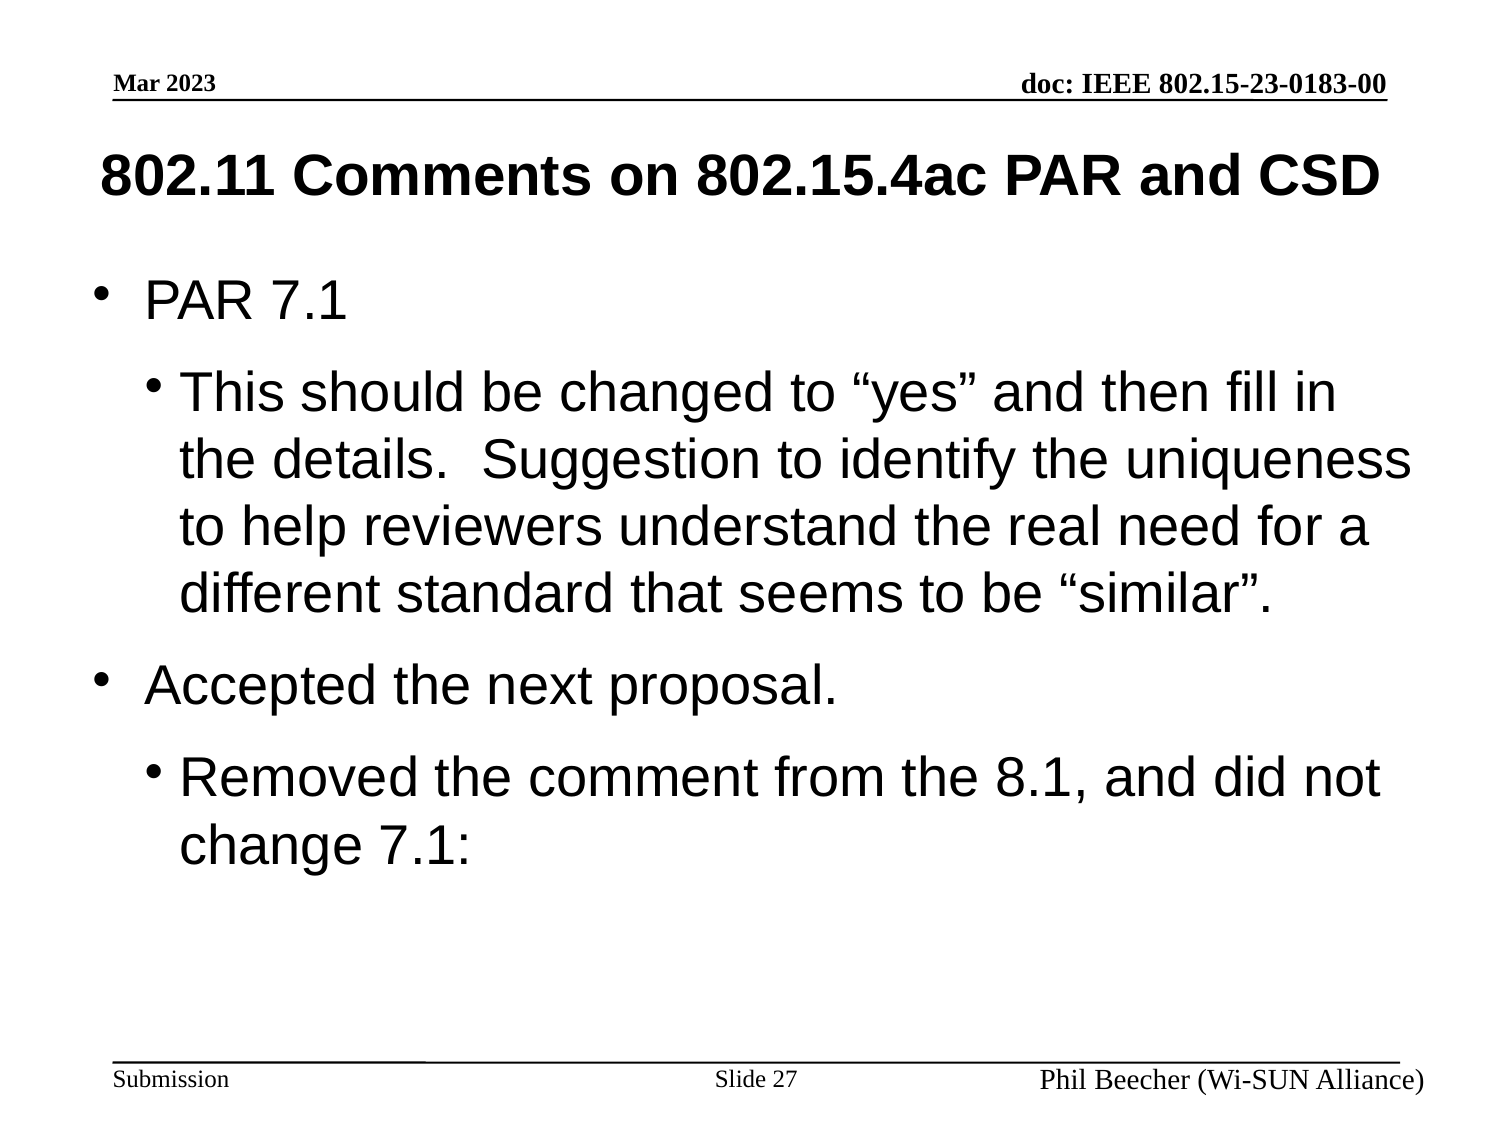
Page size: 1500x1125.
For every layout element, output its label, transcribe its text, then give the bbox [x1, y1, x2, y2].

text_box PAR 7.1 This should be changed to “yes” and then fill in the details. Suggestion to identify the uniqueness to help reviewers understand the real need for a different standard that seems to be “similar”. Accepted the next proposal. Removed the comment from the 8.1, and did not change 7.1: [74, 263, 1425, 916]
text_box Slide 27 [675, 1062, 838, 1093]
text_box 802.11 Comments on 802.15.4ac PAR and CSD [74, 112, 1425, 233]
